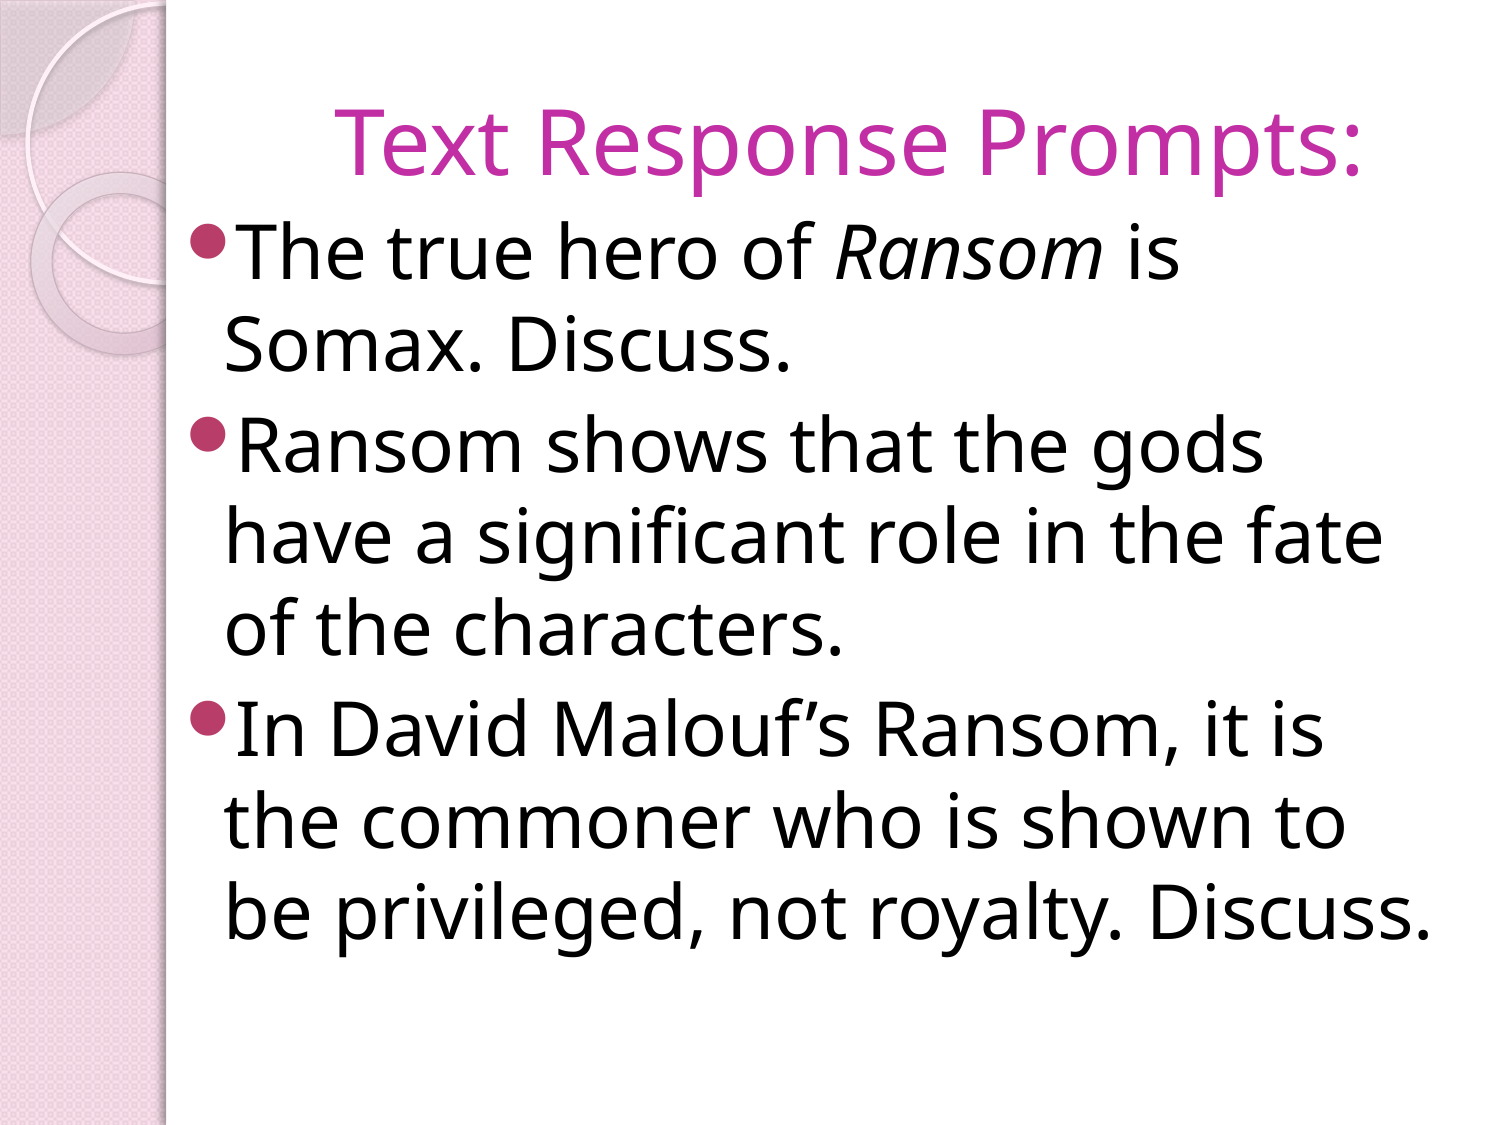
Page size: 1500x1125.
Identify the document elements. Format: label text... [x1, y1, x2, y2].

list The true hero of Ransom is Somax. Discuss. Ransom shows that the gods have a significant role in the fate of the characters. In David Malouf’s Ransom, it is the commoner who is shown to be privileged, not royalty. Discuss. [159, 196, 1466, 1059]
title Text Response Prompts: [235, 45, 1466, 196]
